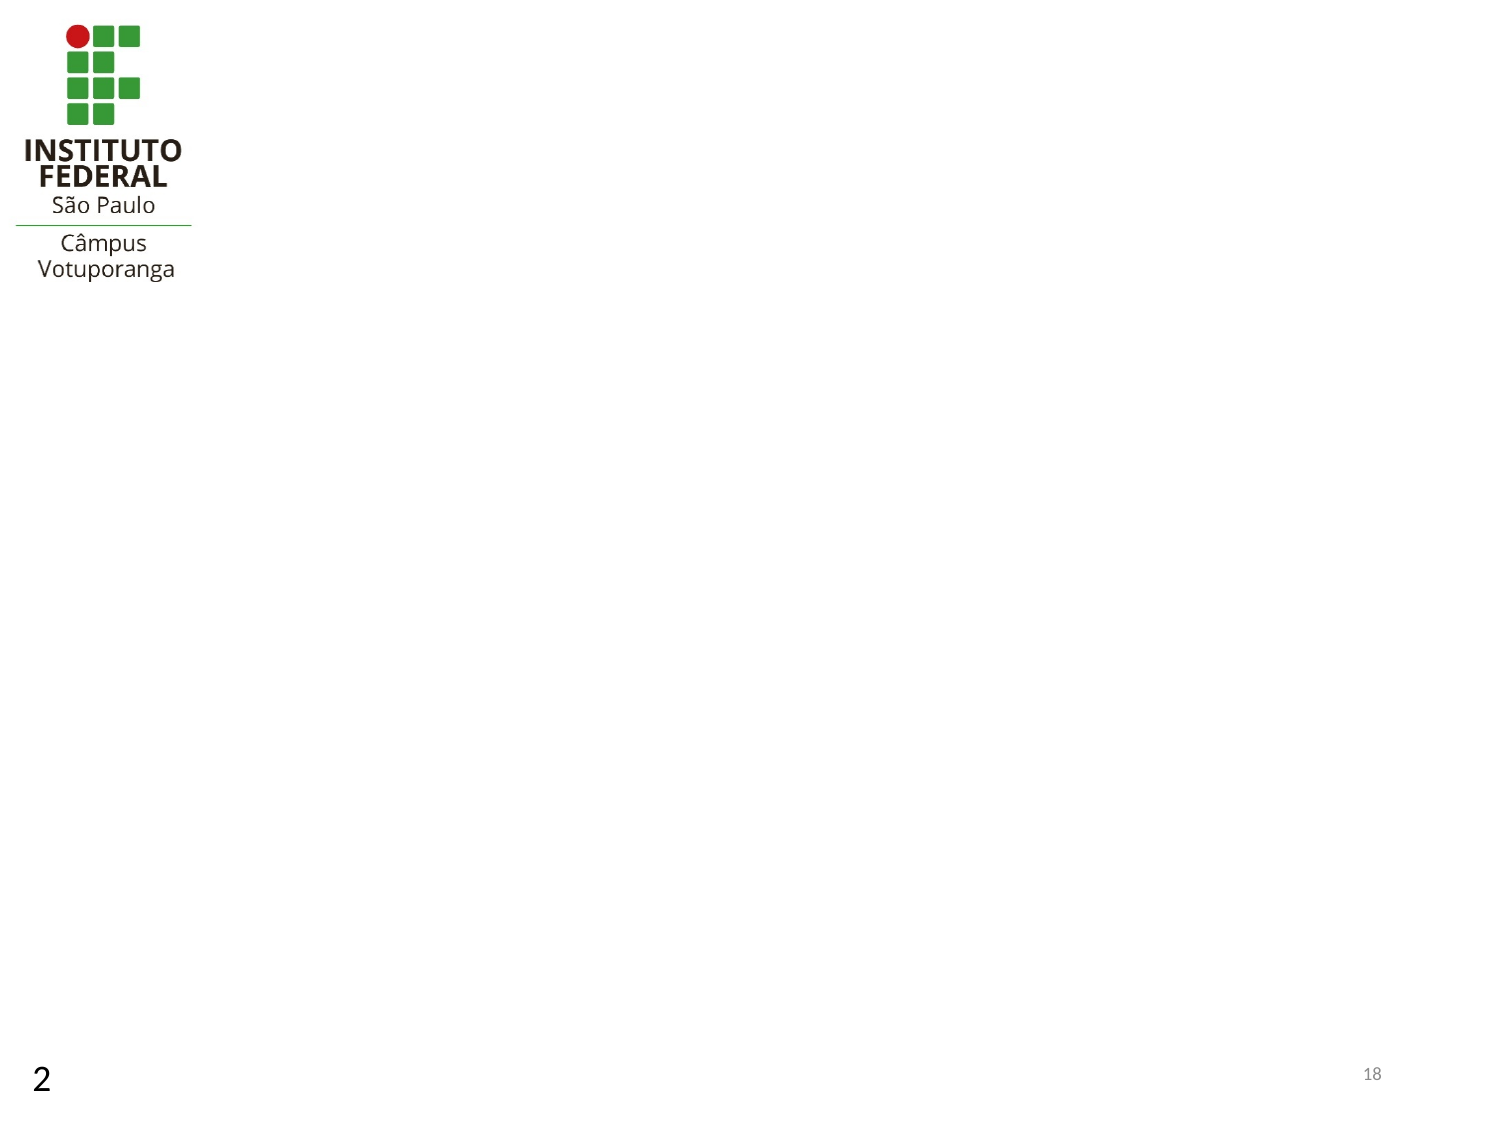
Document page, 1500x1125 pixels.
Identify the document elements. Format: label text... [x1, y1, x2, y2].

text_box 2 [17, 1046, 65, 1107]
picture [8, 16, 198, 289]
slide_number 18 [1059, 1042, 1397, 1103]
